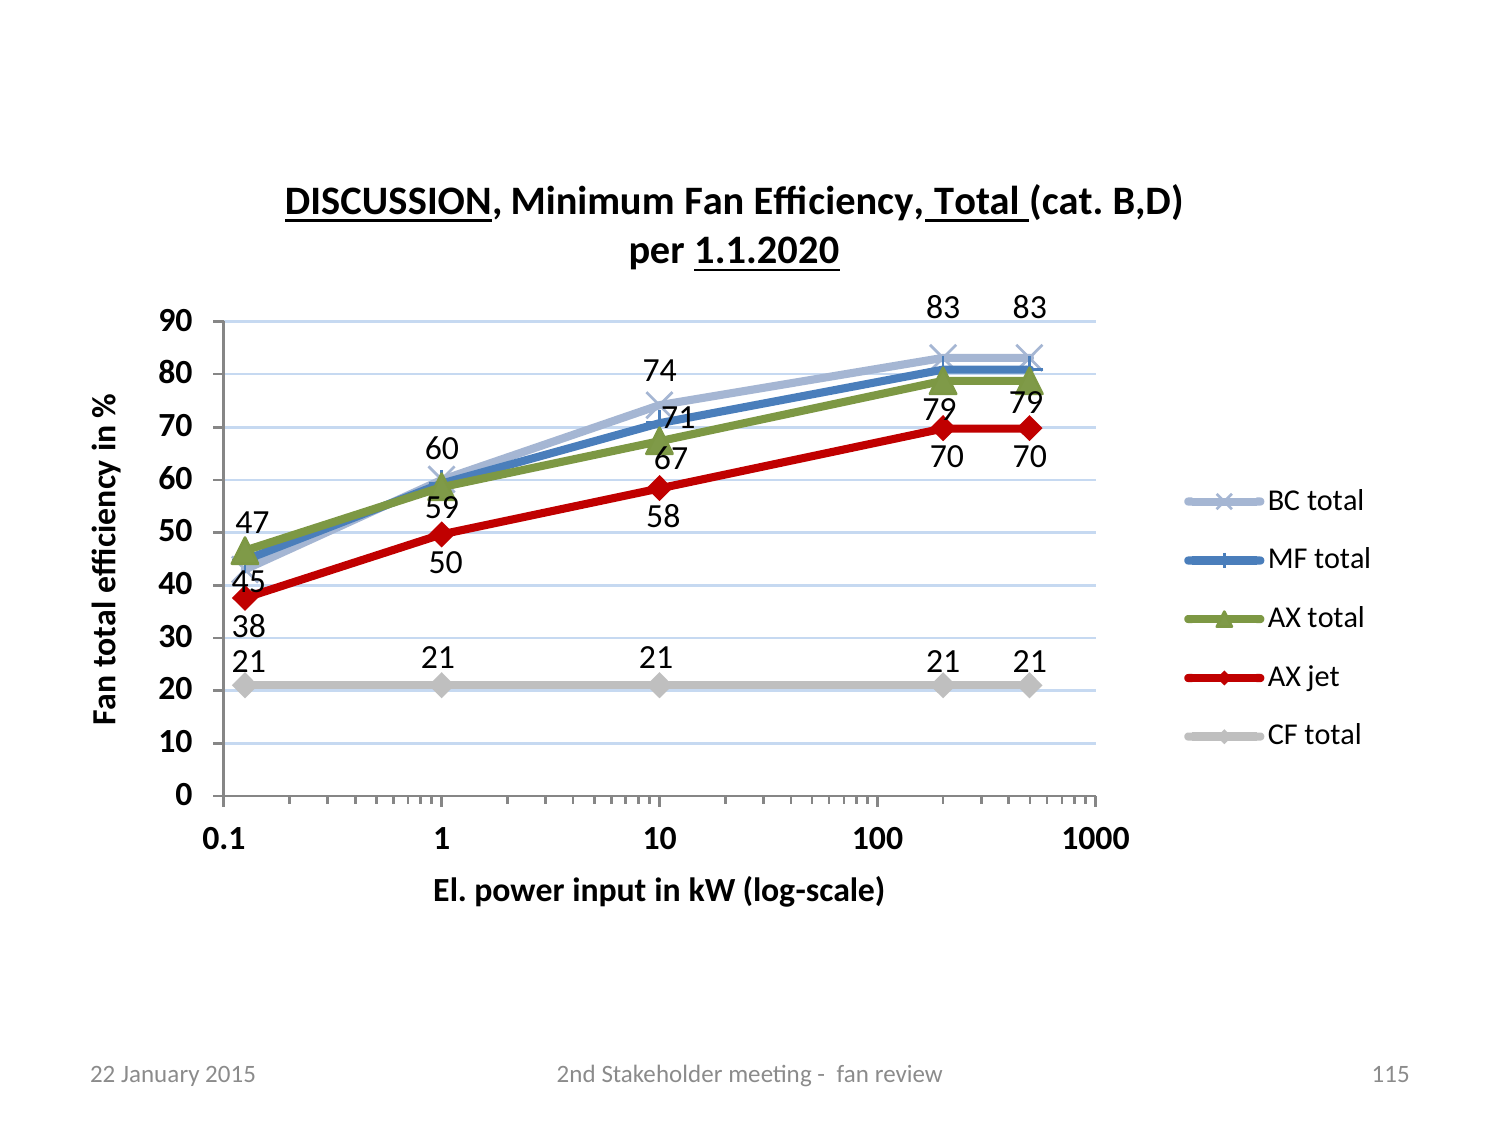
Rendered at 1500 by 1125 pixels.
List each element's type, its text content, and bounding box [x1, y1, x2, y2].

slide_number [75, 1042, 425, 1103]
footer 2nd Stakeholder meeting - fan review [512, 1042, 988, 1103]
slide_number 115 [1074, 1042, 1425, 1103]
picture [58, 147, 1410, 958]
